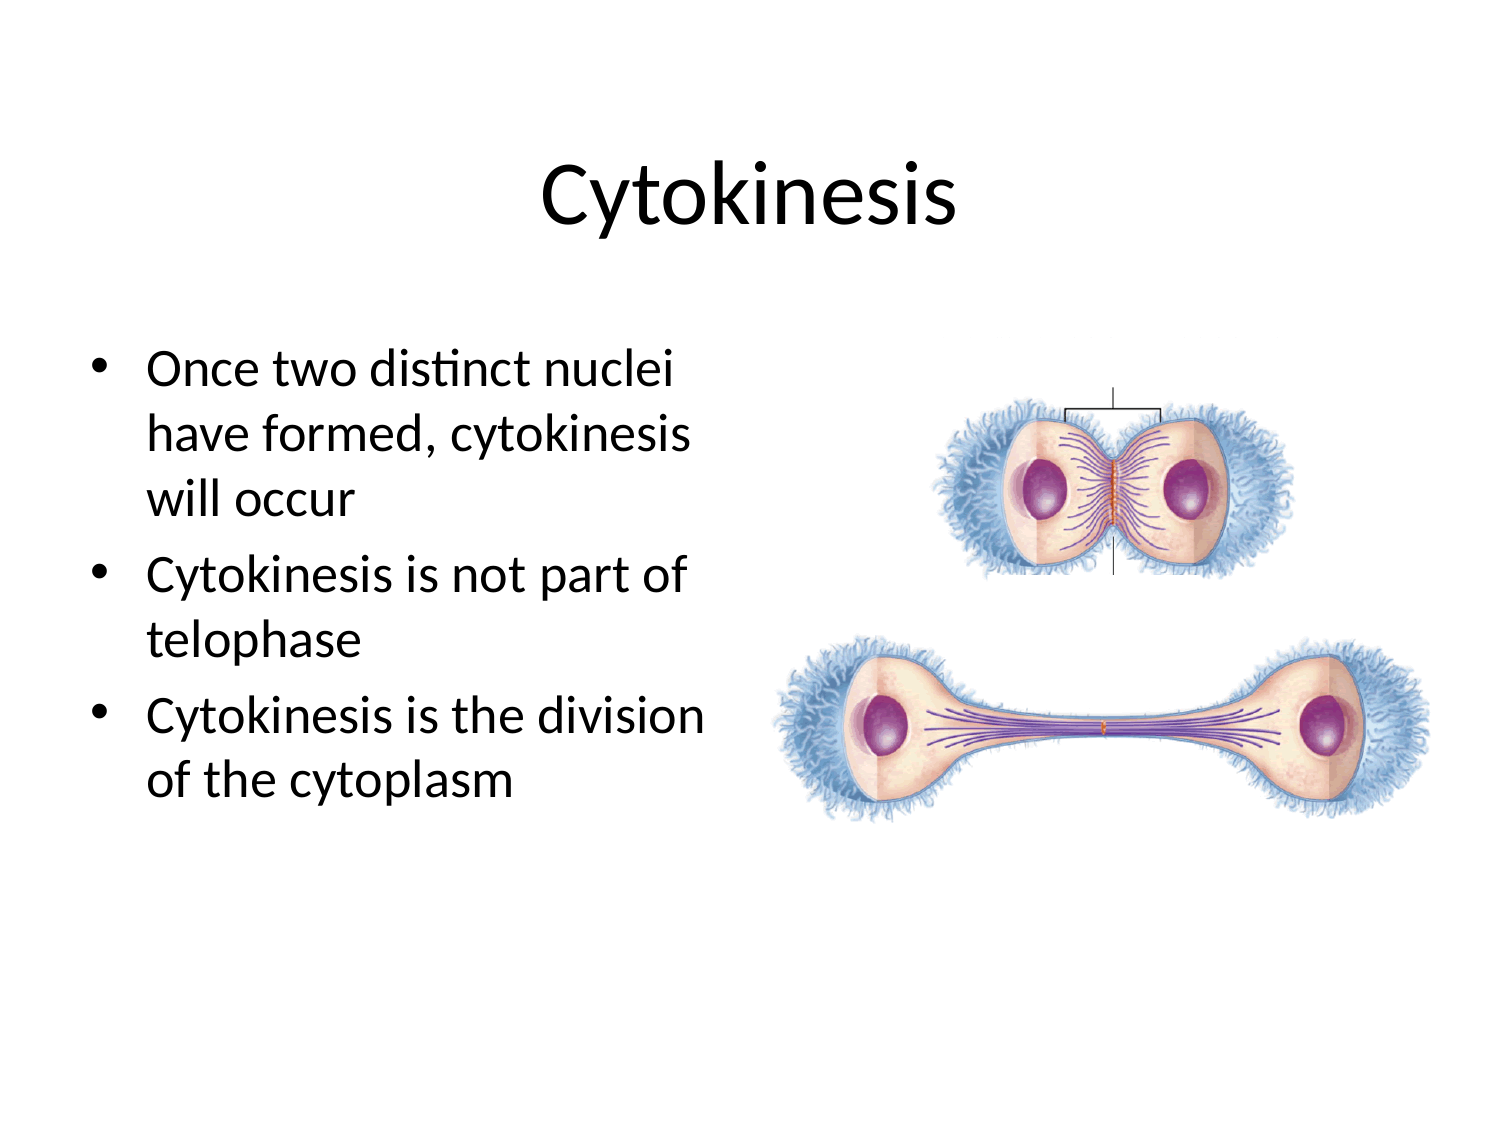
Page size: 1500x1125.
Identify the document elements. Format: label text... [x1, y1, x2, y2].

list Once two distinct nuclei have formed, cytokinesis will occur Cytokinesis is not part of telophase Cytokinesis is the division of the cytoplasm [75, 324, 738, 963]
title Cytokinesis [75, 75, 1425, 300]
picture [737, 337, 1463, 846]
